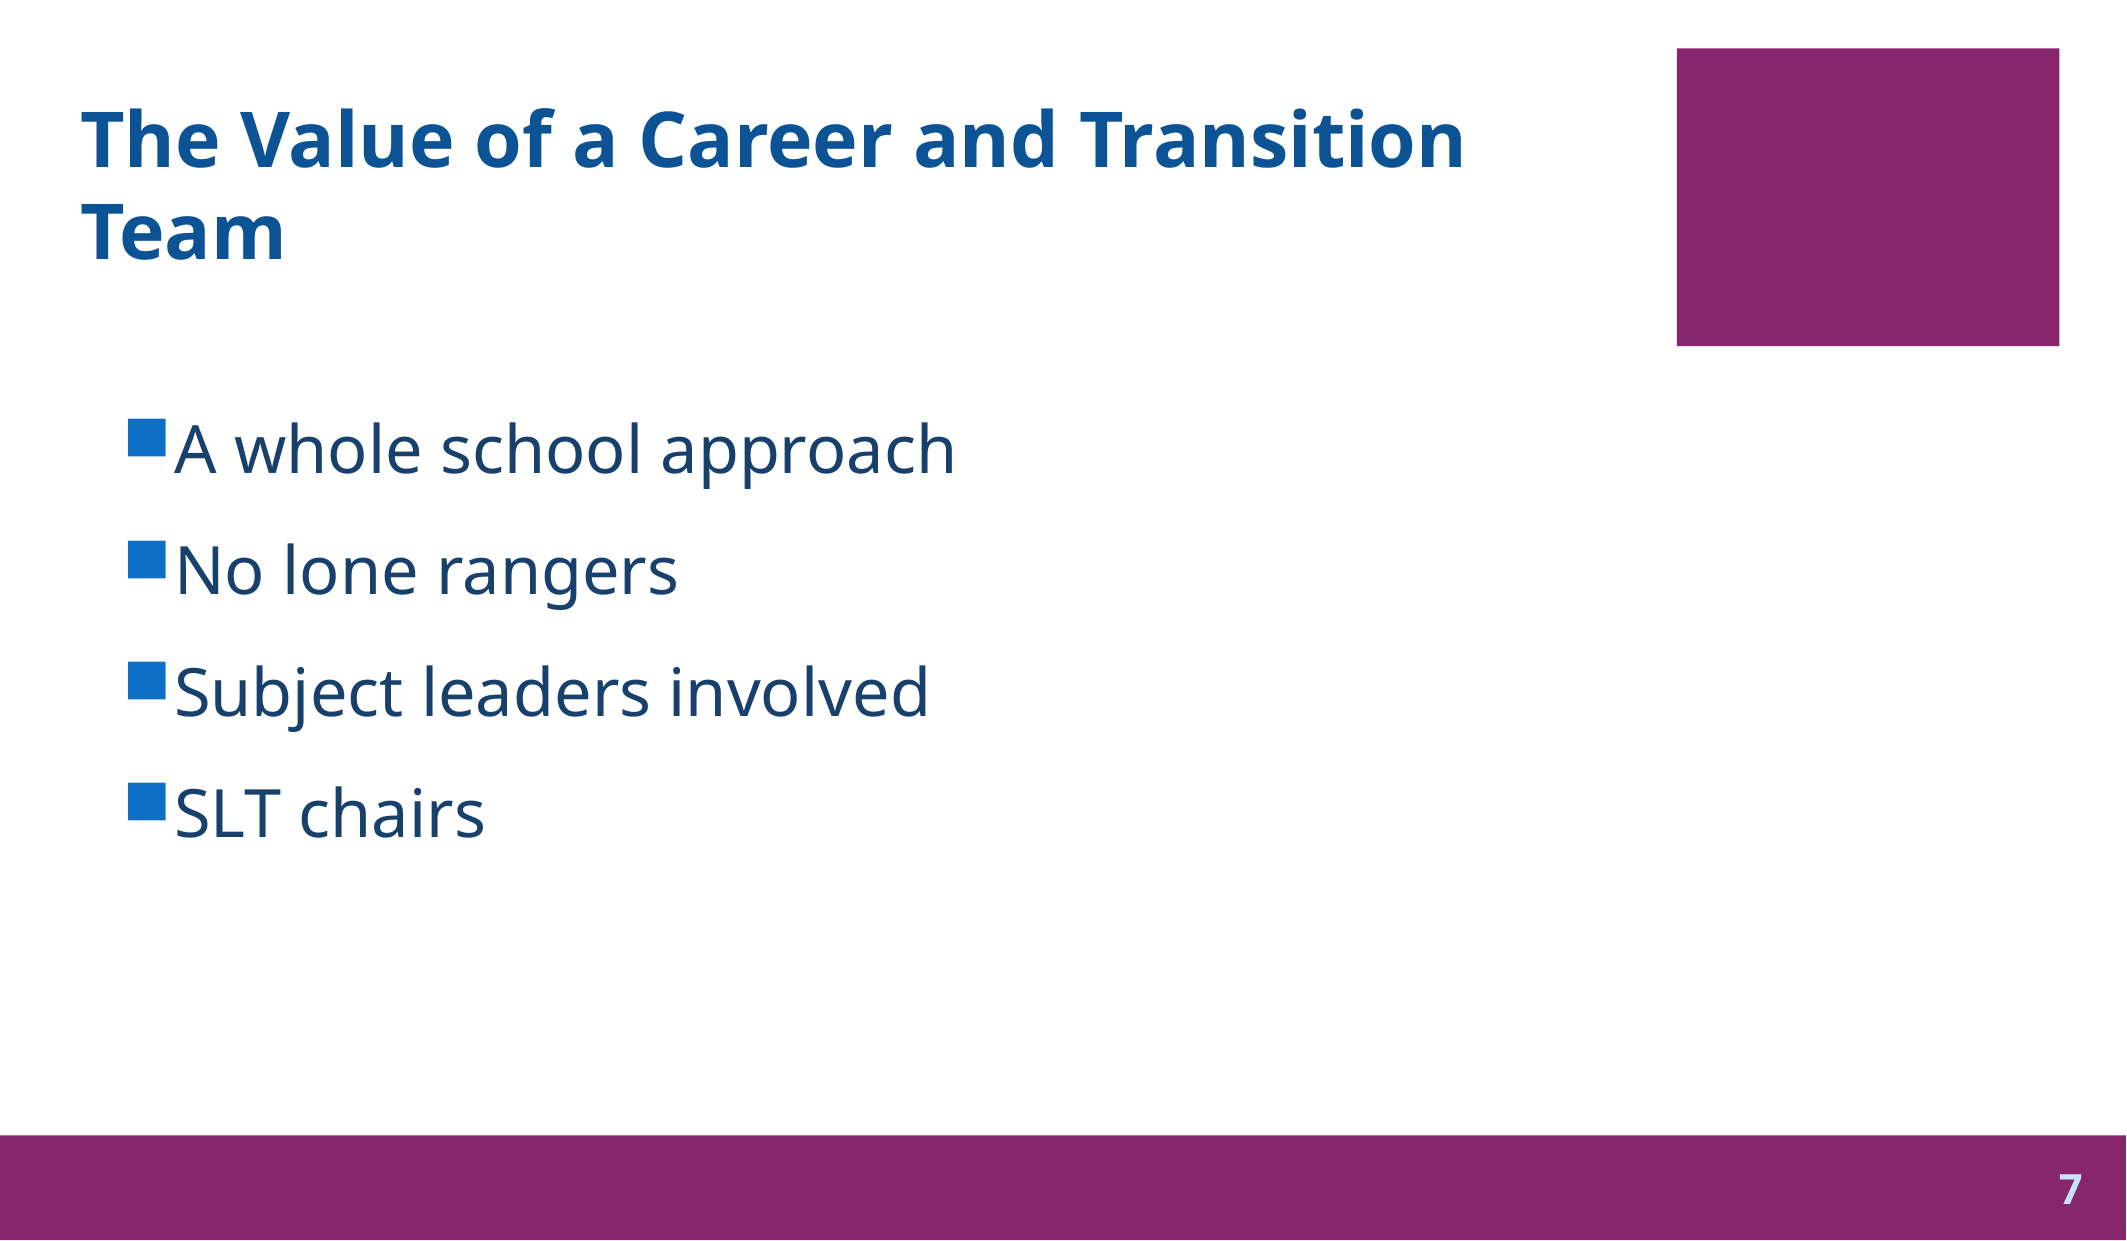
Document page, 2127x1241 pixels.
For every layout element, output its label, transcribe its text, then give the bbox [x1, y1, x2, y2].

title The Value of a Career and Transition Team [64, 75, 1661, 283]
list A whole school approach No lone rangers Subject leaders involved SLT chairs [106, 399, 1620, 1108]
slide_number 7 [1619, 1154, 2098, 1221]
footer [0, 1135, 2126, 1241]
